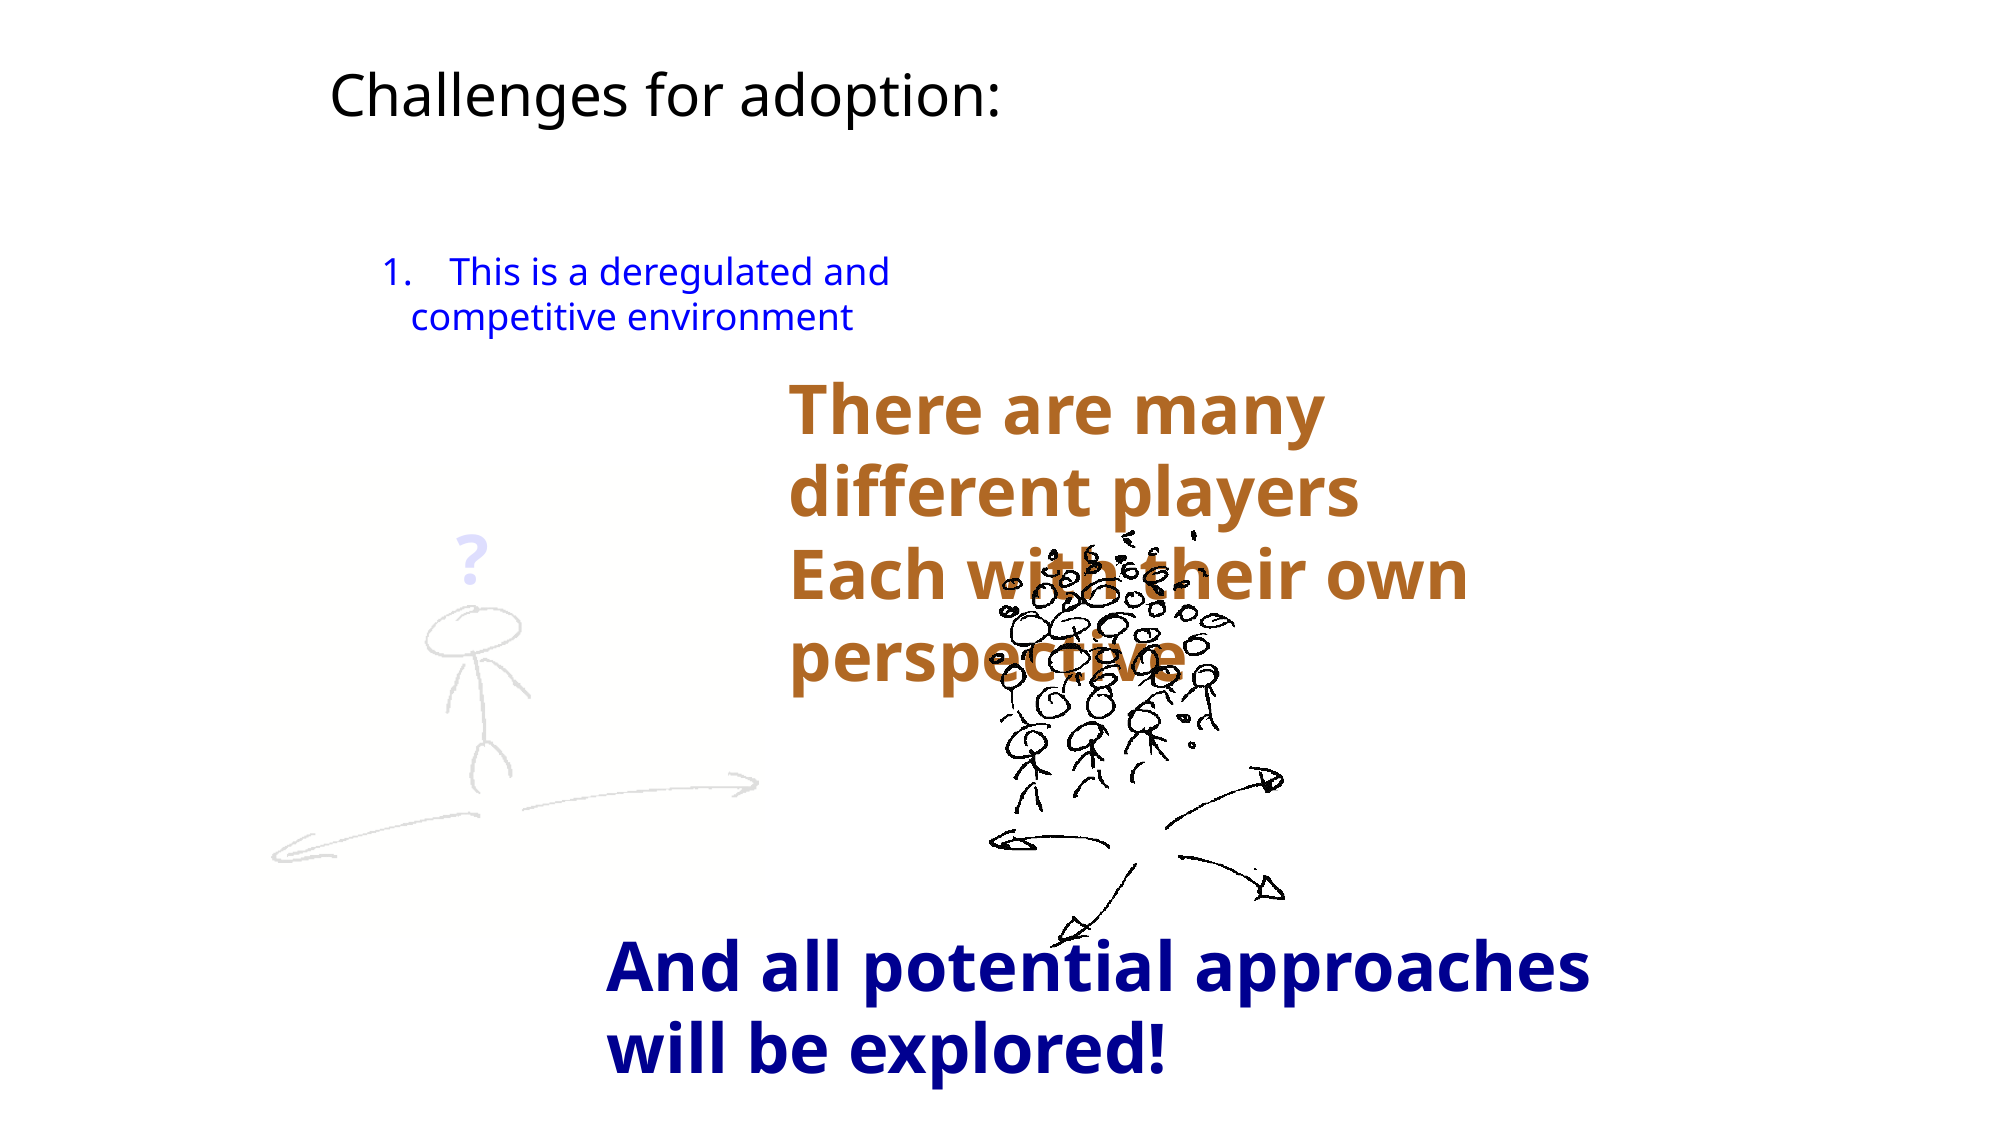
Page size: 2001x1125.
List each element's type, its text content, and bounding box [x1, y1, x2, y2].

picture [271, 605, 759, 863]
text_box And all potential approaches will be explored! [592, 916, 1729, 1095]
text_box There are many different players Each with their own perspective [774, 358, 1558, 703]
list Challenges for adoption: [314, 58, 1664, 199]
picture [989, 530, 1285, 948]
text_box [249, 466, 765, 938]
text_box This is a deregulated and competitive environment [367, 240, 1525, 345]
